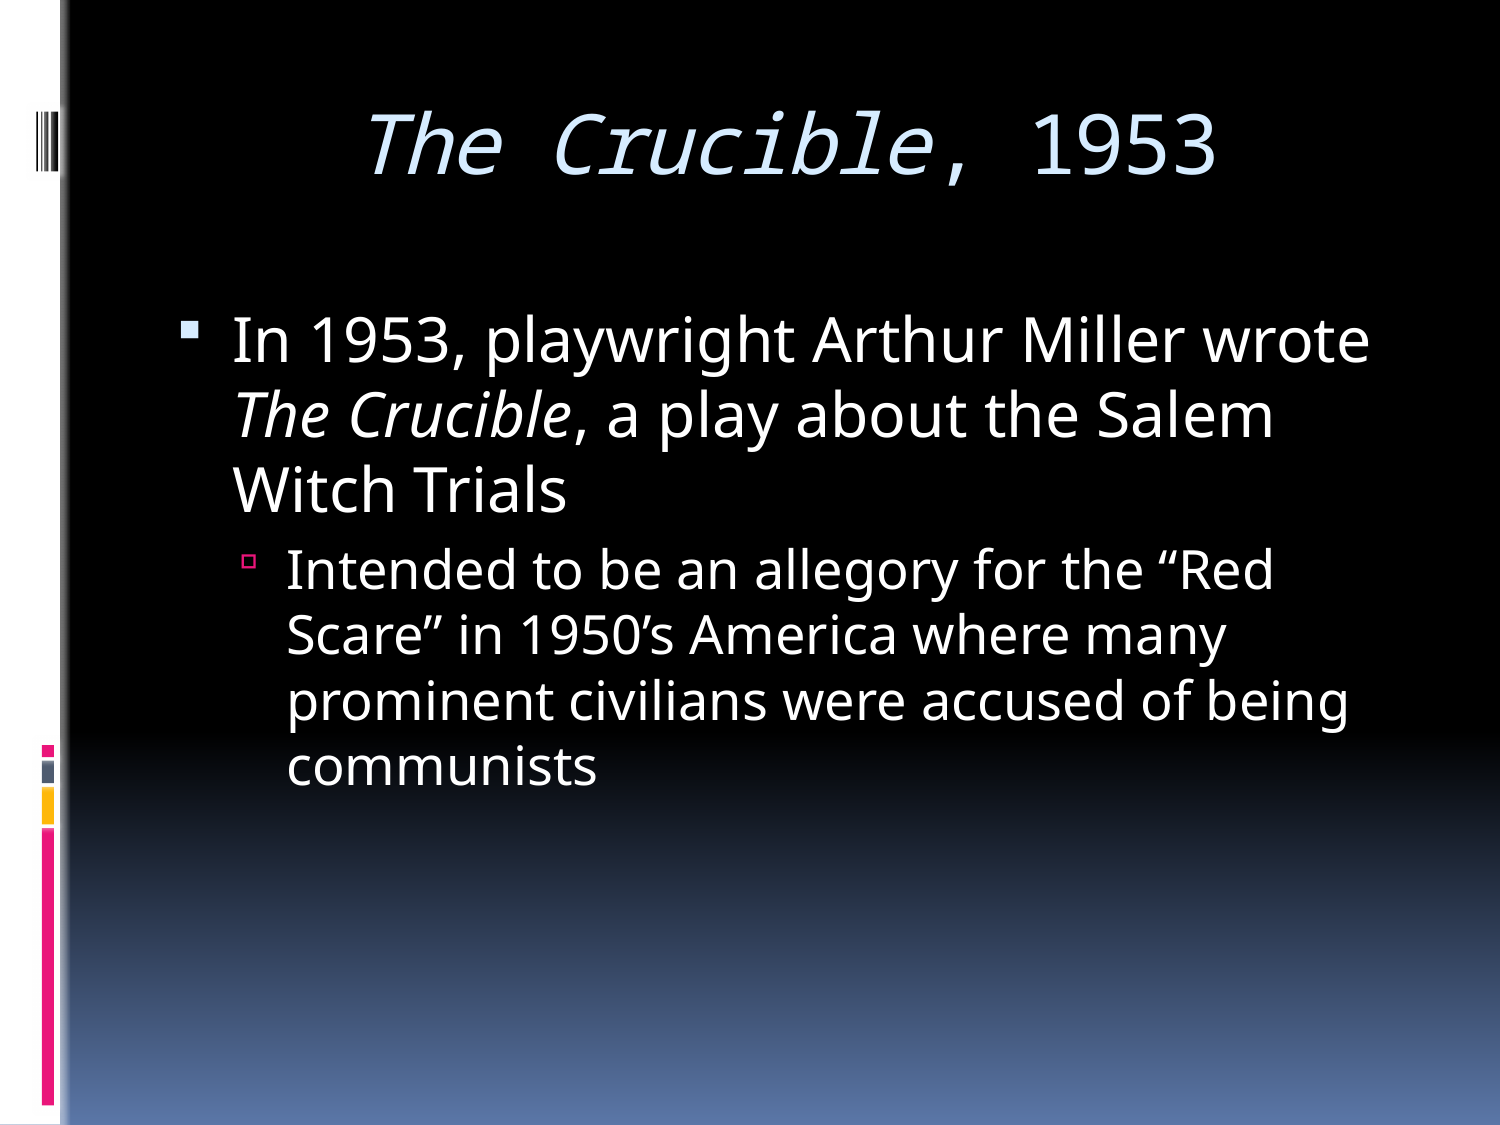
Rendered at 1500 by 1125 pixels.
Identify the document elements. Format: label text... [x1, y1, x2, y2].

title The Crucible, 1953 [150, 83, 1425, 234]
list In 1953, playwright Arthur Miller wrote The Crucible, a play about the Salem Witch Trials Intended to be an allegory for the “Red Scare” in 1950’s America where many prominent civilians were accused of being communists [150, 292, 1425, 1043]
